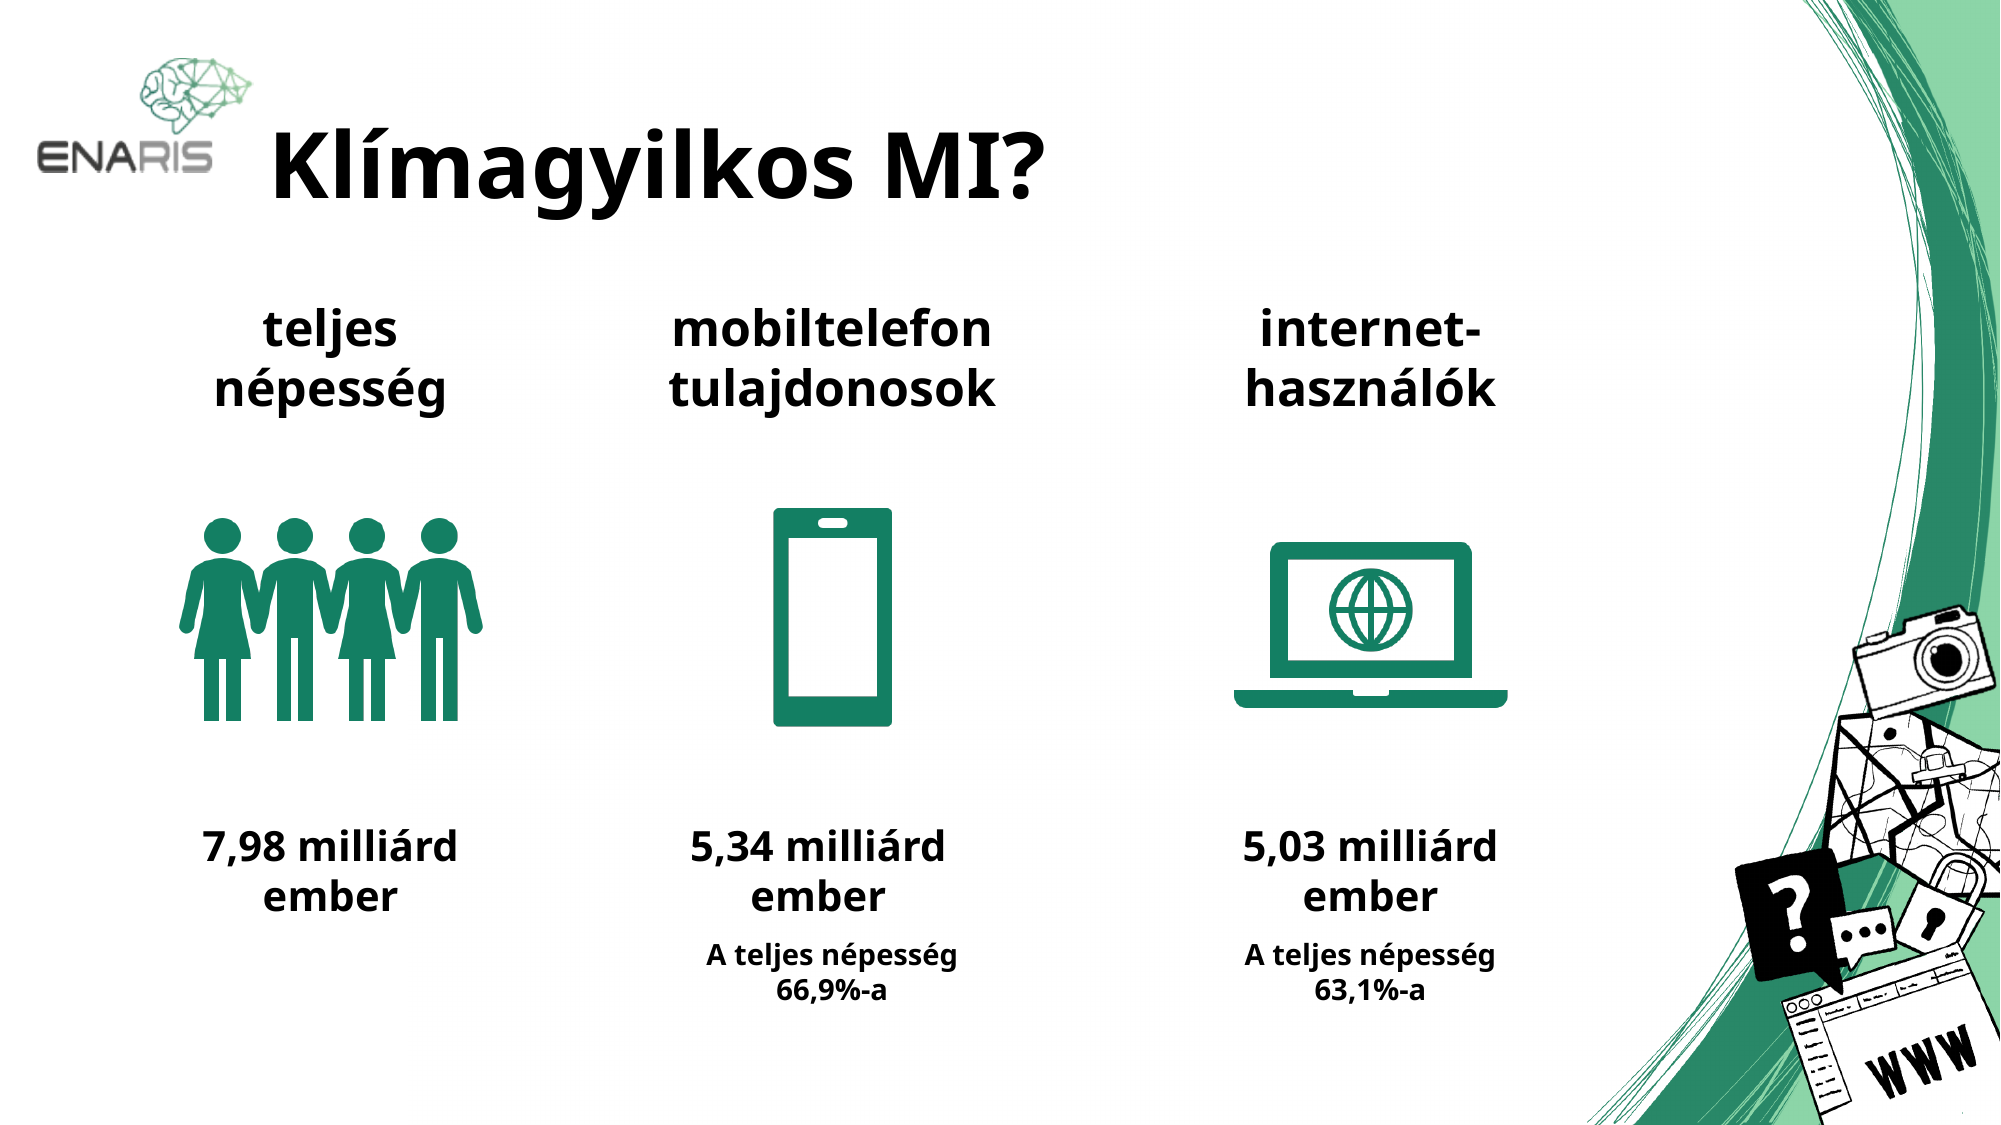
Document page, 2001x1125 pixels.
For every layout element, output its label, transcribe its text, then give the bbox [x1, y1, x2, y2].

text_box internet- használók [1175, 289, 1567, 424]
title Klímagyilkos MI? [253, 59, 1863, 278]
text_box 7,98 milliárd ember [157, 812, 504, 928]
text_box teljes népesség [124, 289, 537, 424]
text_box A teljes népesség 66,9%-a [650, 928, 1014, 1014]
text_box A teljes népesség 63,1%-a [1189, 928, 1553, 1014]
picture [408, 0, 2000, 1125]
text_box mobiltelefon tulajdonosok [636, 289, 1028, 424]
text_box 5,03 milliárd ember [1189, 812, 1553, 928]
picture [37, 58, 254, 173]
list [157, 445, 504, 793]
text_box 5,34 milliárd ember [636, 812, 1000, 928]
